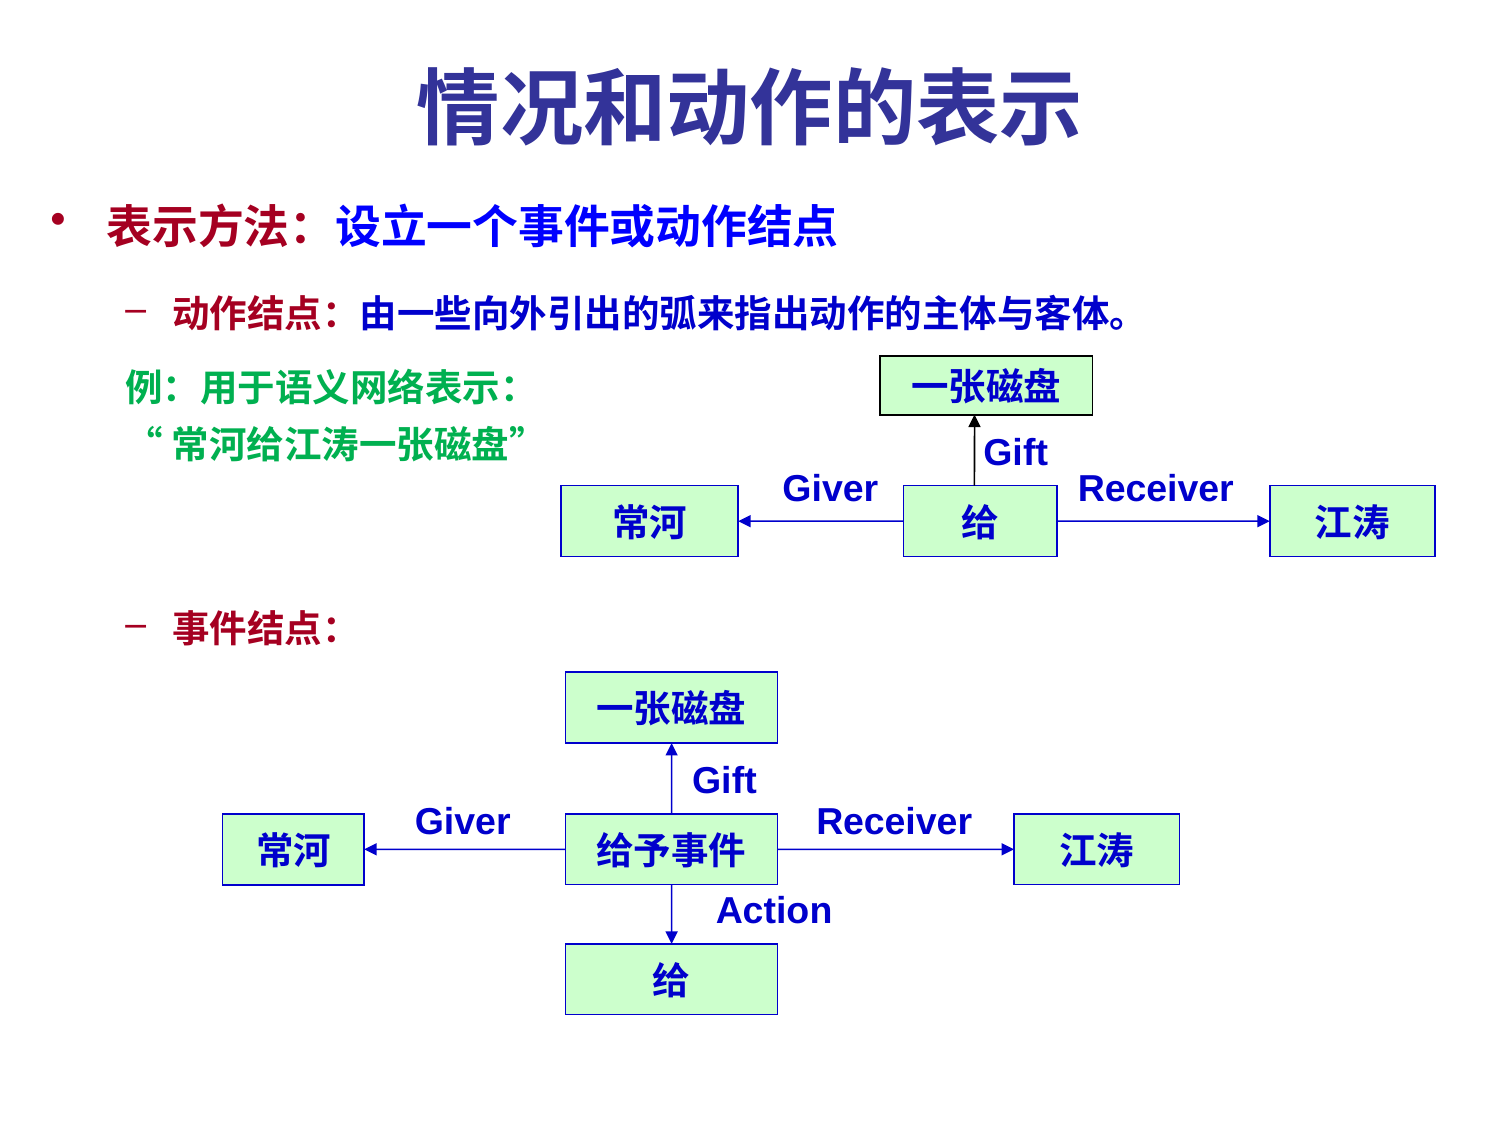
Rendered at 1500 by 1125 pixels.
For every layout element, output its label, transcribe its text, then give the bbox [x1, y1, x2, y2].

title 情况和动作的表示 [74, 25, 1425, 186]
text_box 一张磁盘 [565, 671, 778, 743]
text_box 江涛 [1269, 485, 1436, 557]
text_box 江涛 [1013, 813, 1180, 885]
text_box [968, 414, 981, 428]
text_box [1057, 514, 1270, 528]
text_box Giver [399, 790, 542, 850]
text_box Gift [683, 754, 802, 804]
text_box Giver [773, 461, 892, 511]
text_box [665, 884, 678, 944]
text_box Gift [974, 426, 1105, 476]
text_box 给 [903, 485, 1058, 557]
text_box [991, 843, 1014, 856]
text_box 给 [565, 943, 778, 1015]
text_box [738, 514, 904, 528]
text_box Receiver [1069, 461, 1247, 511]
text_box 给予事件 [565, 813, 778, 885]
text_box 一张磁盘 [879, 355, 1093, 415]
text_box Action [706, 884, 873, 934]
text_box [665, 743, 678, 814]
text_box [364, 843, 399, 856]
text_box 常河 [560, 485, 739, 557]
text_box 常河 [222, 813, 365, 885]
text_box Receiver [801, 790, 991, 850]
list 表示方法：设立一个事件或动作结点 动作结点：由一些向外引出的弧来指出动作的主体与客体。 例：用于语义网络表示： “常河给江涛一张磁盘” 事件结点： [35, 184, 1459, 1125]
